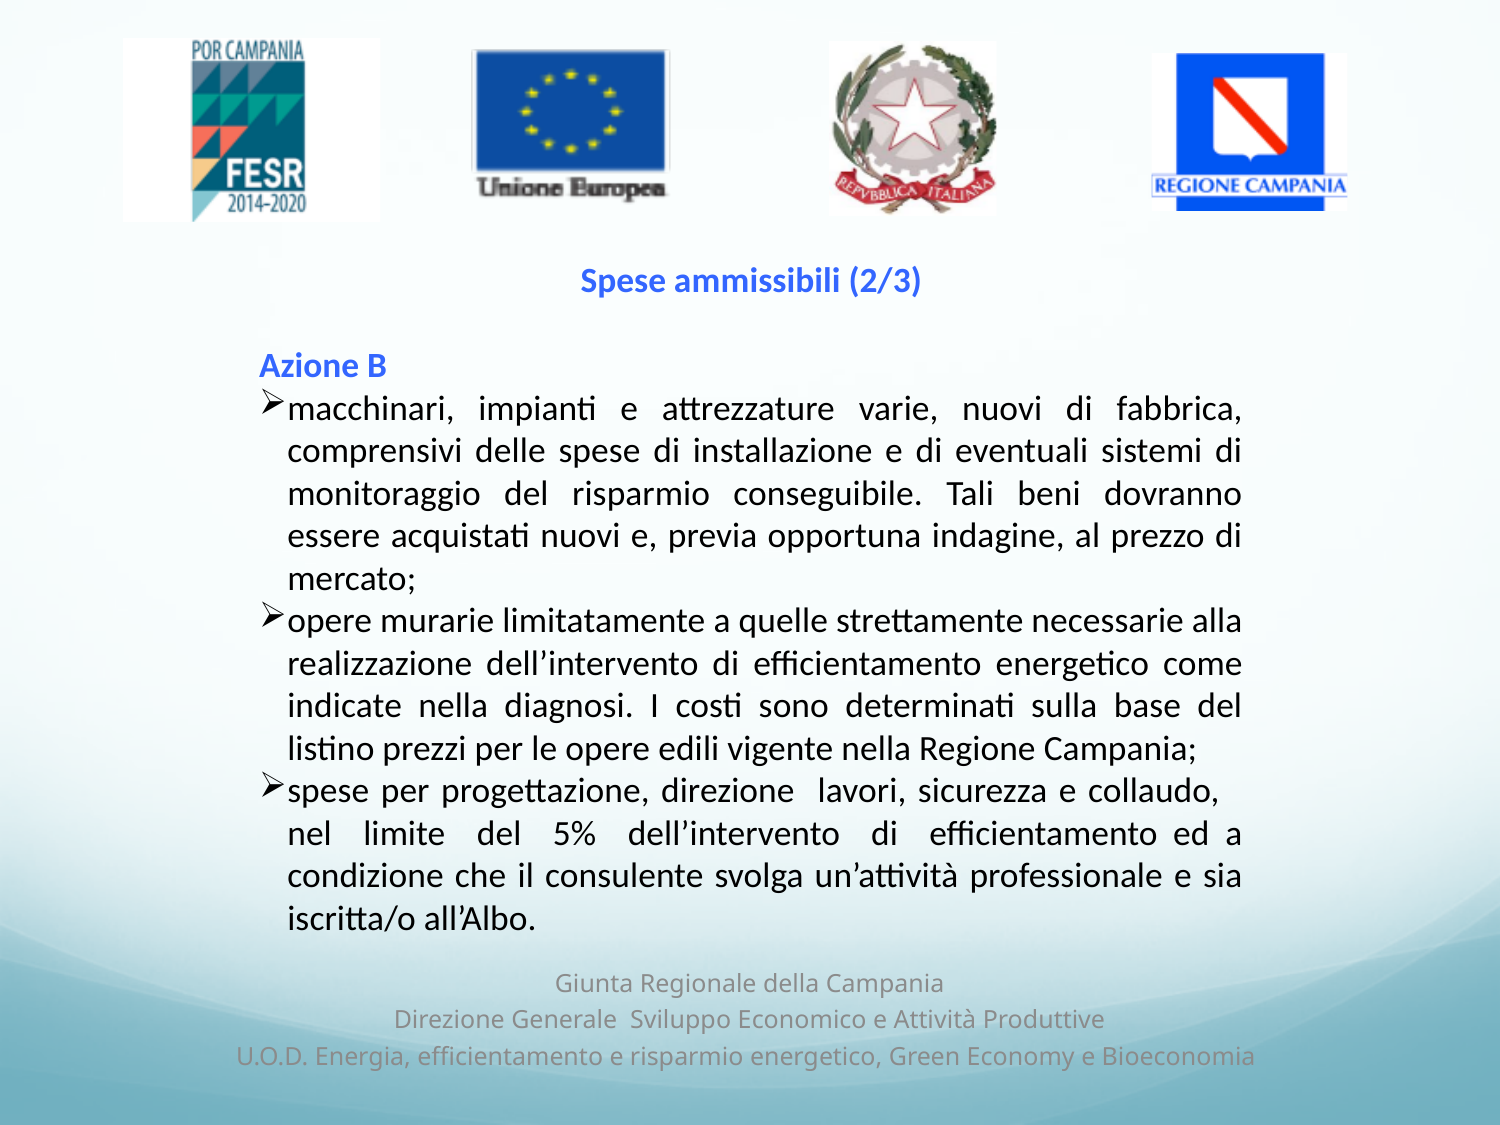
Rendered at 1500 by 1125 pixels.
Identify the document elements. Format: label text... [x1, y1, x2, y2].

text_box Spese ammissibili (2/3) Azione B macchinari, impianti e attrezzature varie, nuovi di fabbrica, comprensivi delle spese di installazione e di eventuali sistemi di monitoraggio del risparmio conseguibile. Tali beni dovranno essere acquistati nuovi e, previa opportuna indagine, al prezzo di mercato; opere murarie limitatamente a quelle strettamente necessarie alla realizzazione dell’intervento di efficientamento energetico come indicate nella diagnosi. I costi sono determinati sulla base del listino prezzi per le opere edili vigente nella Regione Campania; spese per progettazione, direzione lavori, sicurezza e collaudo, nel limite del 5% dell’intervento di efficientamento ed a condizione che il consulente svolga un’attività professionale e sia iscritta/o all’Albo. [244, 249, 1259, 763]
picture [470, 42, 673, 209]
text_box Spese ammissibili (2/3) Azione B macchinari, impianti e attrezzature varie, nuovi di fabbrica, comprensivi delle spese di installazione e di eventuali sistemi di monitoraggio del risparmio conseguibile. Tali beni dovranno essere acquistati nuovi e, previa opportuna indagine, al prezzo di mercato; opere murarie limitatamente a quelle strettamente necessarie alla realizzazione dell’intervento di efficientamento energetico come indicate nella diagnosi. I costi sono determinati sulla base del listino prezzi per le opere edili vigente nella Regione Campania; spese per progettazione, direzione lavori, sicurezza e collaudo, nel limite del 5% dell’intervento di efficientamento ed a condizione che il consulente svolga un’attività professionale e sia iscritta/o all’Albo. [244, 825, 1259, 945]
text_box [216, 763, 1283, 825]
text_box Giunta Regionale della Campania Direzione Generale Sviluppo Economico e Attività Produttive U.O.D. Energia, efficientamento e risparmio energetico, Green Economy e Bioeconomia [216, 960, 1283, 1090]
